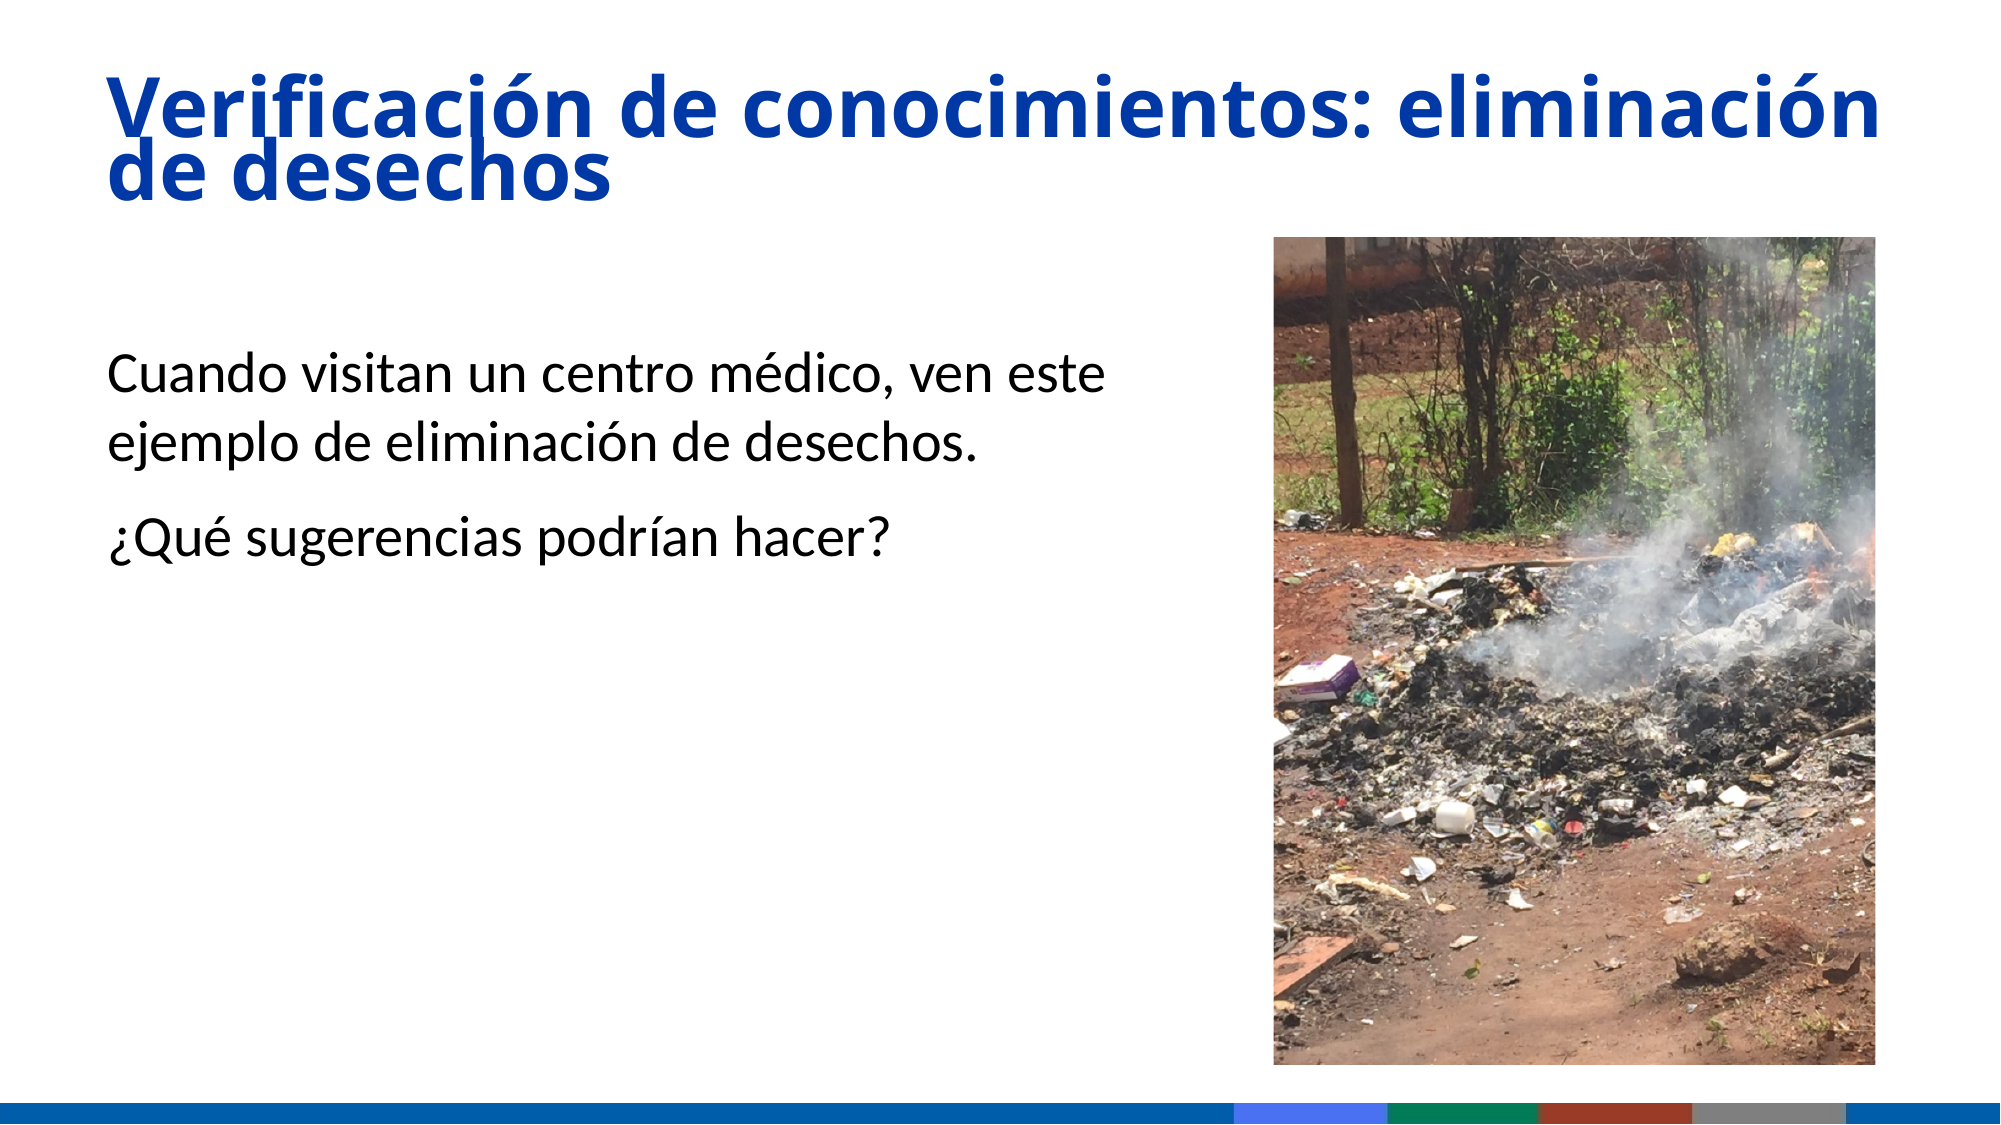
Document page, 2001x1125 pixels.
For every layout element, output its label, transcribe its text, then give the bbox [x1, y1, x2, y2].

list Cuando visitan un centro médico, ven este ejemplo de eliminación de desechos. ¿Qué sugerencias podrían hacer? [92, 326, 1129, 615]
title Verificación de conocimientos: eliminación de desechos [92, 36, 1984, 224]
picture [1160, 237, 1989, 1065]
picture [0, 1103, 2000, 1124]
